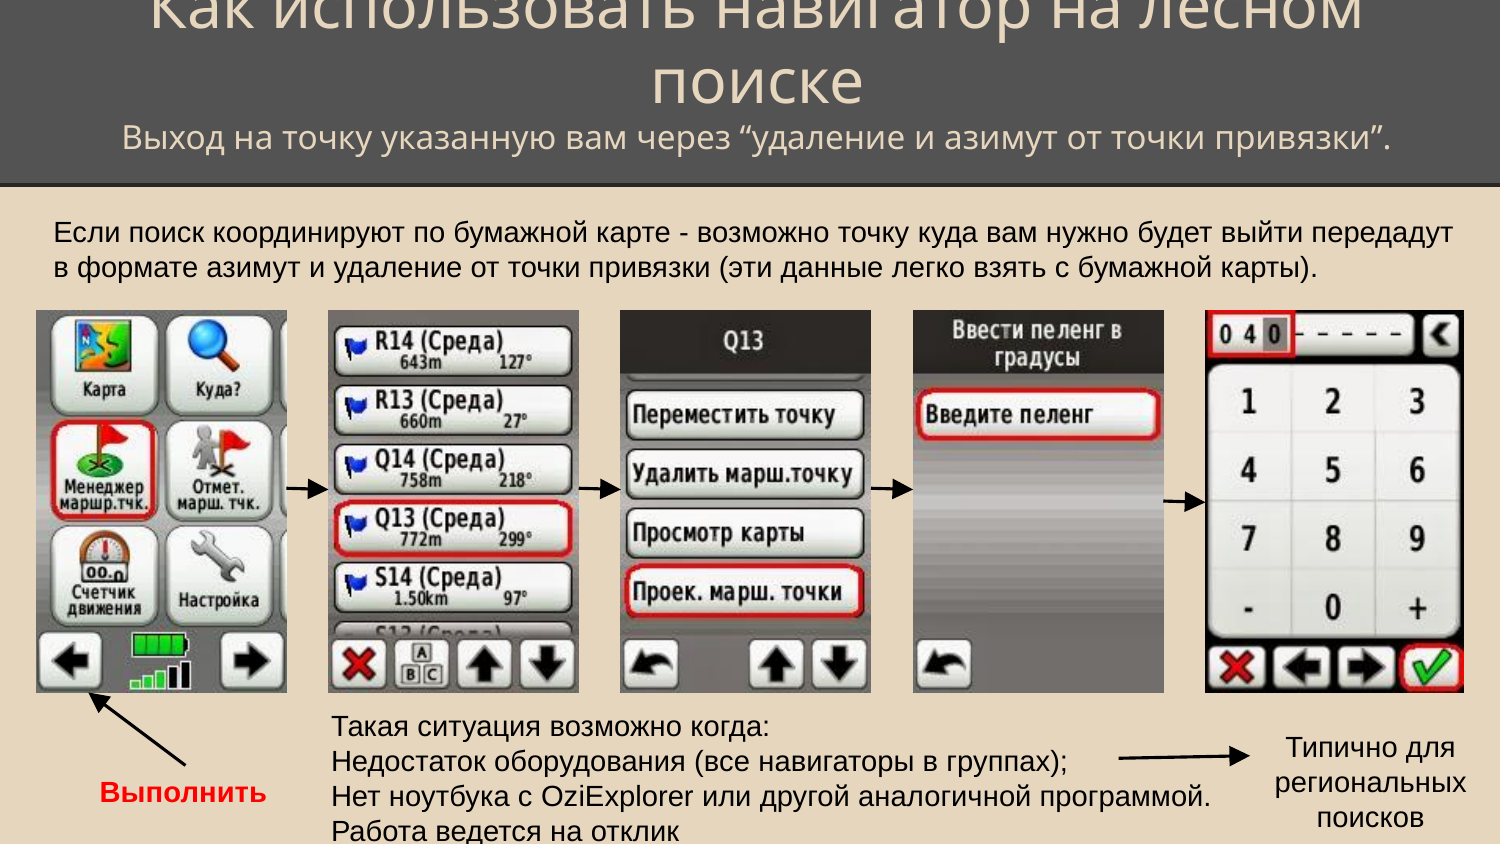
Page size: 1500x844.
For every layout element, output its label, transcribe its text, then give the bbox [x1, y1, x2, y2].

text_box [1118, 755, 1251, 759]
title Как использовать навигатор на лесном поиске Выход на точку указанную вам через “удаление и азимут от точки привязки”. [24, 10, 1492, 172]
picture [1205, 310, 1464, 693]
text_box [88, 692, 186, 766]
text_box Если поиск координируют по бумажной карте - возможно точку куда вам нужно будет выйти передадут в формате азимут и удаление от точки привязки (эти данные легко взять с бумажной карты). [38, 198, 1478, 297]
picture [36, 310, 287, 693]
text_box Такая ситуация возможно когда: Недостаток оборудования (все навигаторы в группах); Нет ноутбука с OziExplorer или другой аналогичной программой. Работа ведется на отклик [316, 692, 1251, 844]
text_box Выполнить [84, 765, 287, 816]
picture [328, 310, 579, 693]
text_box Типично для региональных поисков [1250, 713, 1492, 823]
picture [913, 310, 1164, 693]
picture [620, 310, 872, 693]
